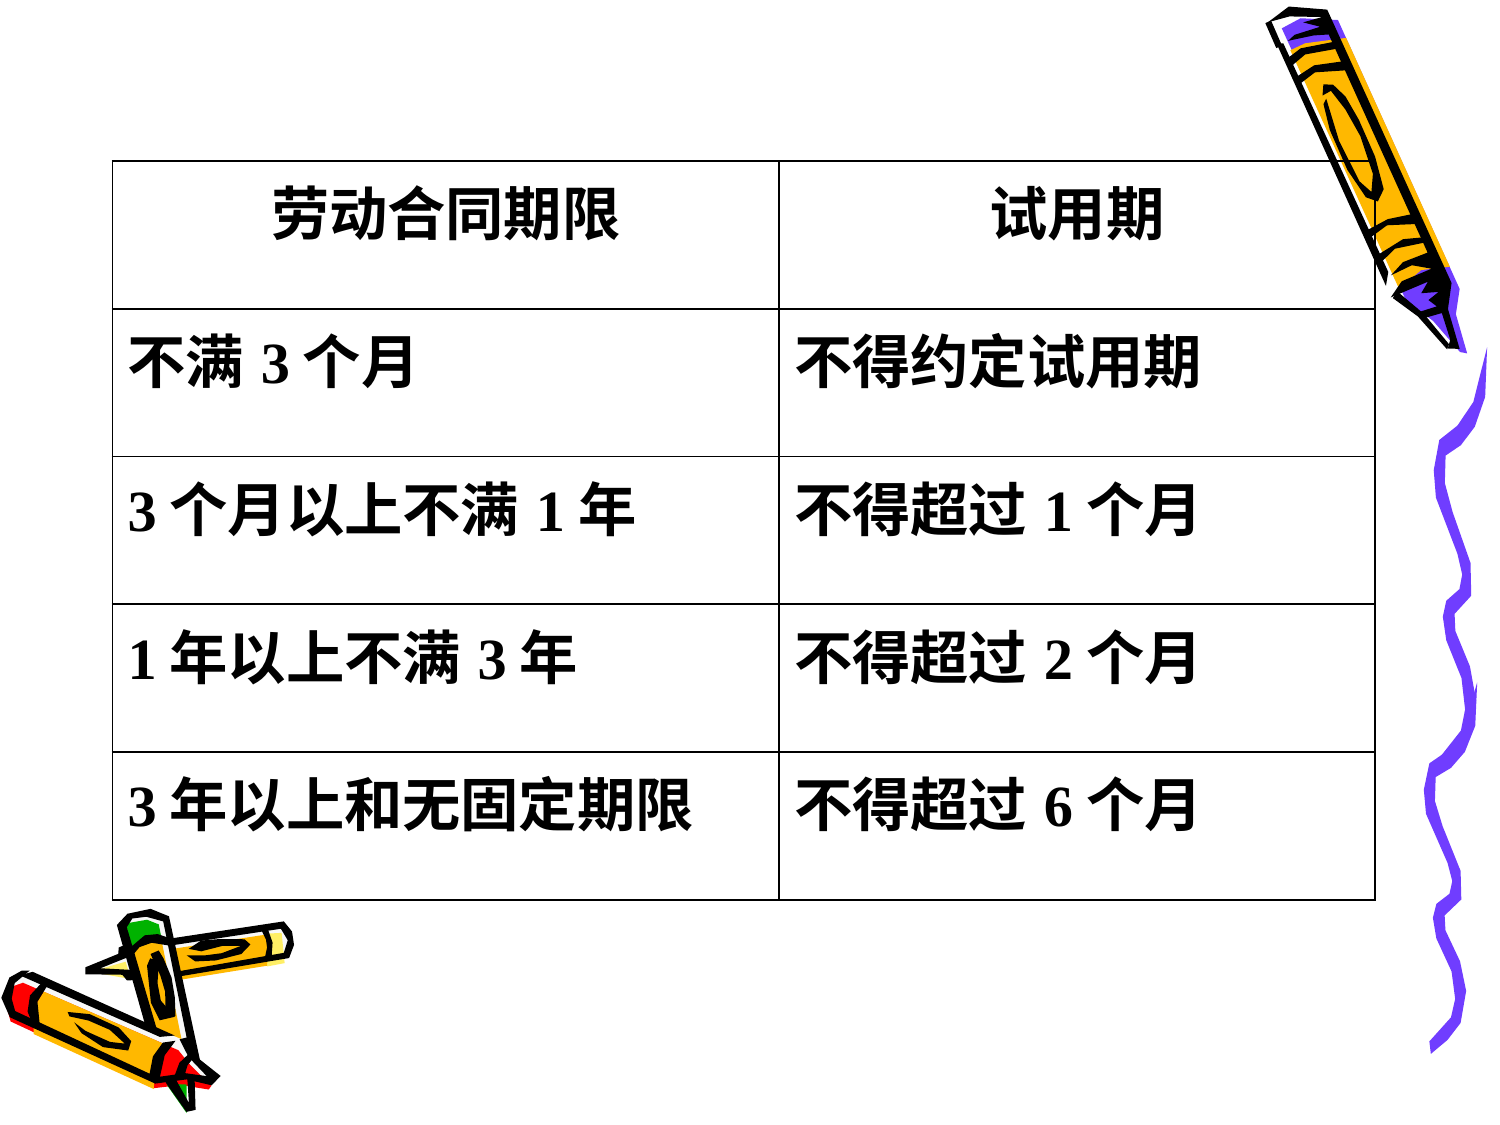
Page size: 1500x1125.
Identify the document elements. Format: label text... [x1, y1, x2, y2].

table_header 劳动合同期限 [113, 162, 778, 308]
table_header 试用期 [780, 162, 1374, 308]
table_cell 3个月以上不满1年 [113, 457, 778, 603]
table_cell 不得超过1个月 [780, 457, 1374, 603]
table_cell 不满3个月 [113, 310, 778, 456]
table_cell 1年以上不满3年 [113, 605, 778, 751]
table_cell 不得超过2个月 [780, 605, 1374, 751]
table_cell 3年以上和无固定期限 [113, 753, 778, 899]
table_cell 不得约定试用期 [780, 310, 1374, 456]
table_cell 不得超过6个月 [780, 753, 1374, 899]
